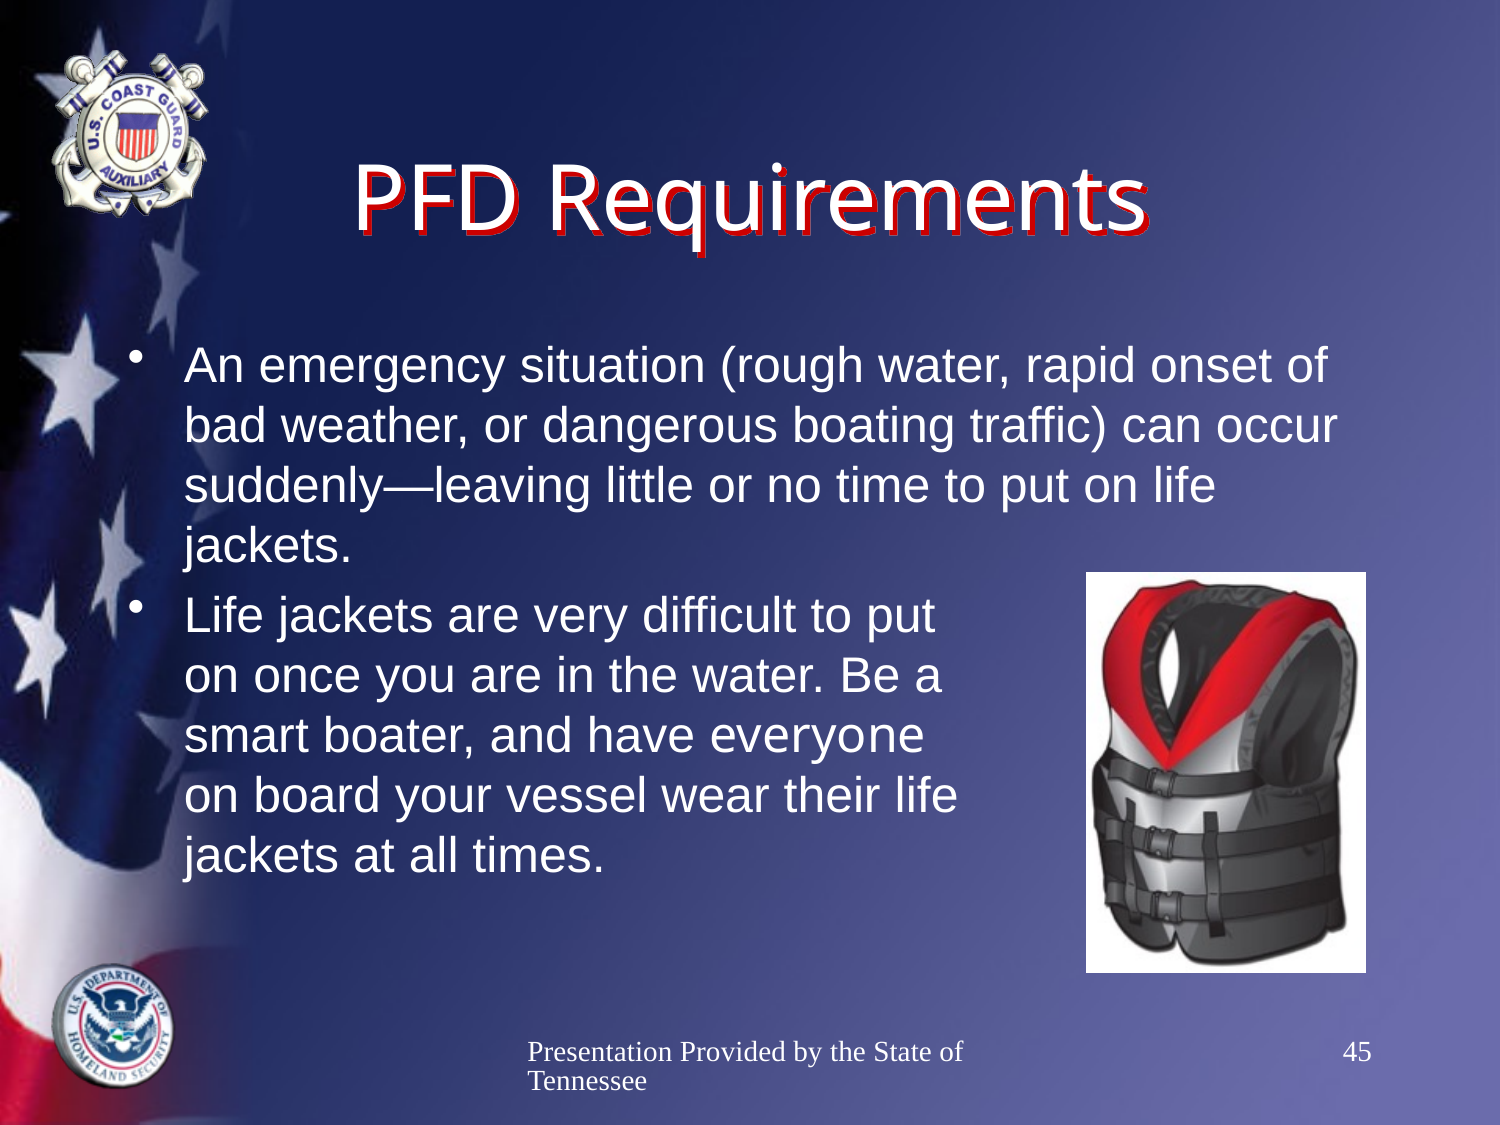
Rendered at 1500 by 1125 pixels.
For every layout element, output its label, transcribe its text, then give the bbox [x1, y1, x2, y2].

picture [0, 0, 1500, 1125]
list An emergency situation (rough water, rapid onset of bad weather, or dangerous boating traffic) can occur suddenly—leaving little or no time to put on life jackets. Life jackets are very difficult to put on once you are in the water. Be a smart boater, and have everyone on board your vessel wear their life jackets at all times. [112, 324, 1388, 1000]
title PFD Requirements [112, 99, 1388, 288]
slide_number 45 [1074, 1025, 1388, 1100]
footer Presentation Provided by the State of Tennessee [512, 1025, 988, 1100]
